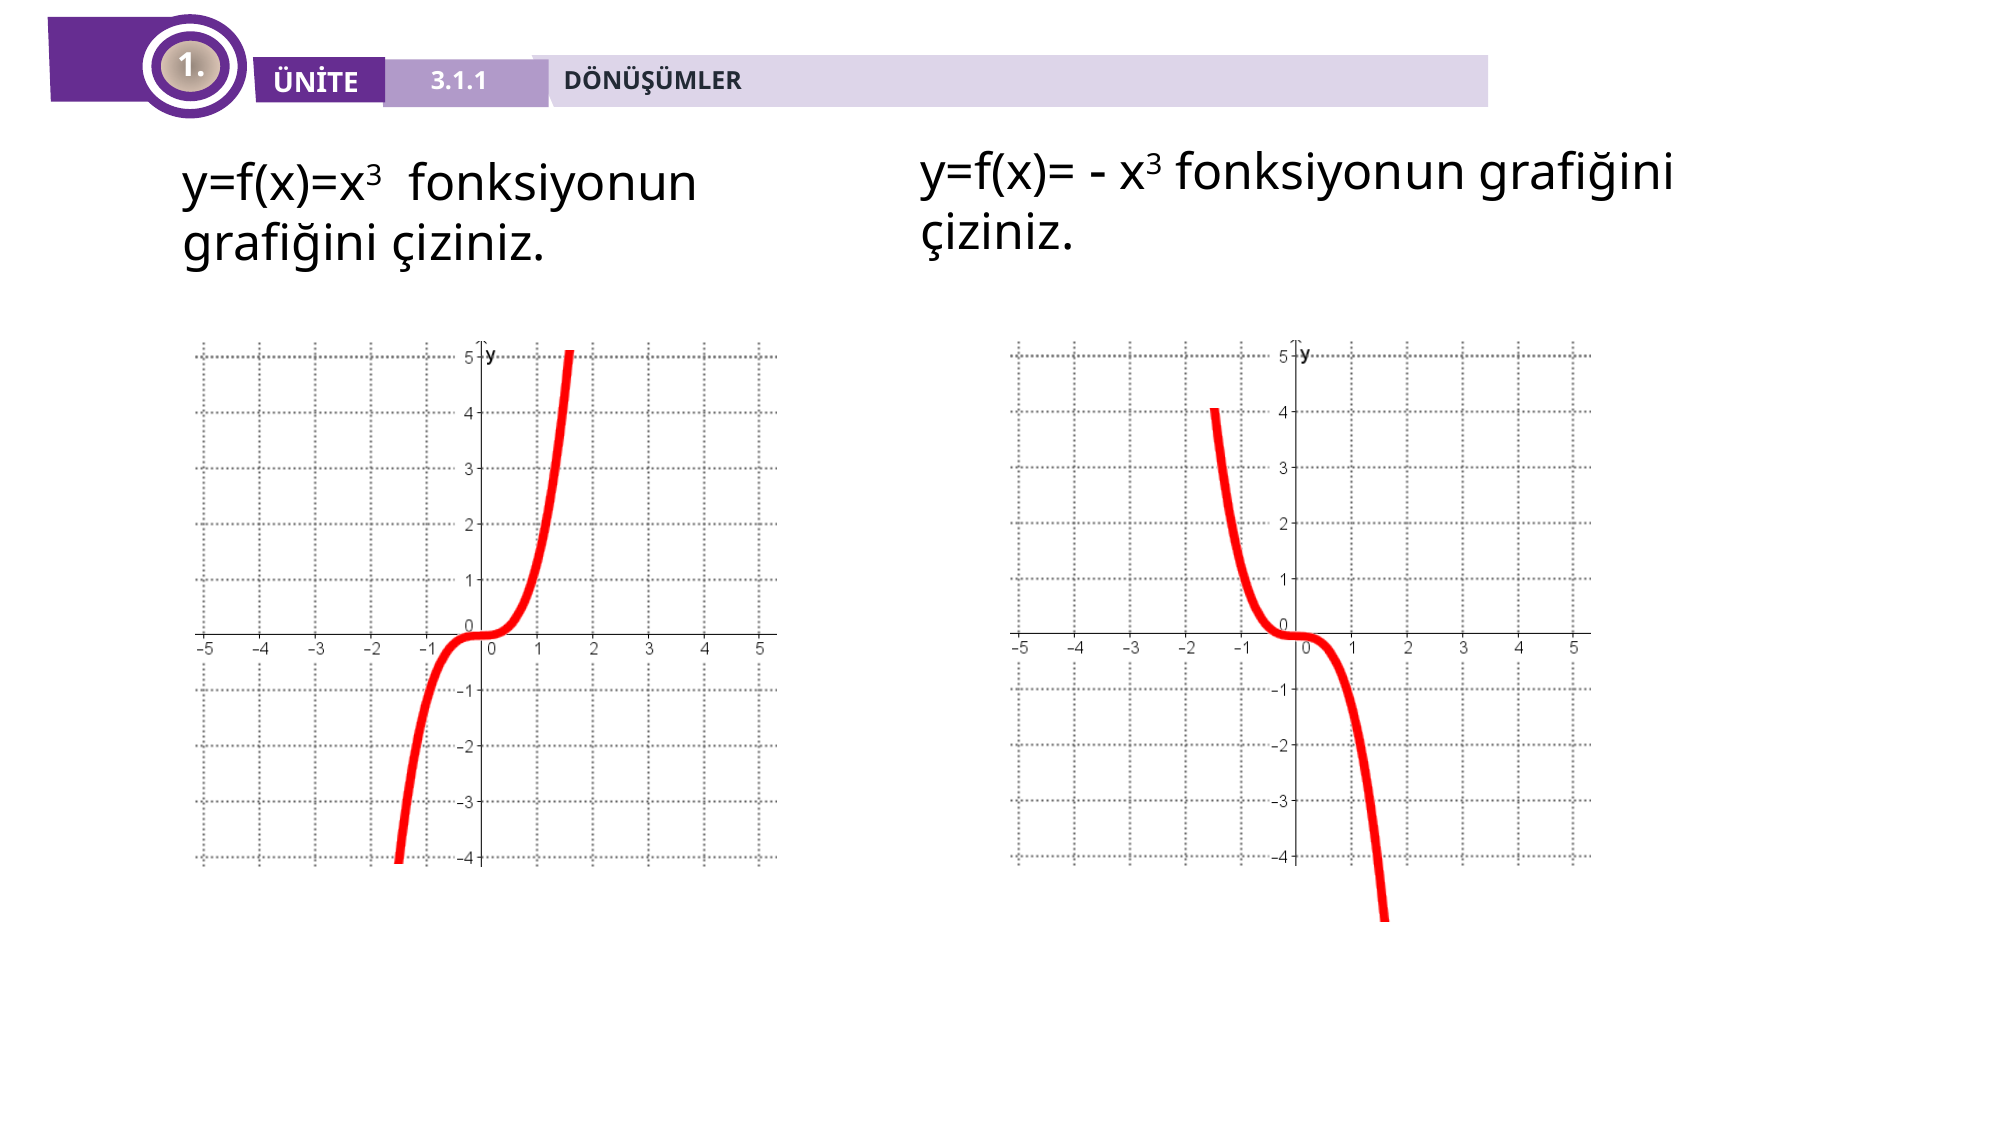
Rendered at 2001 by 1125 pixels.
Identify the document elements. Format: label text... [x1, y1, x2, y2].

text_box y=f(x)= - x3 fonksiyonun grafiğini çiziniz. [905, 132, 1835, 267]
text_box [47, 16, 1552, 114]
text_box y=f(x)=x3 fonksiyonun grafiğini çiziniz. [168, 142, 863, 278]
picture [1009, 340, 1591, 922]
picture [195, 341, 777, 868]
